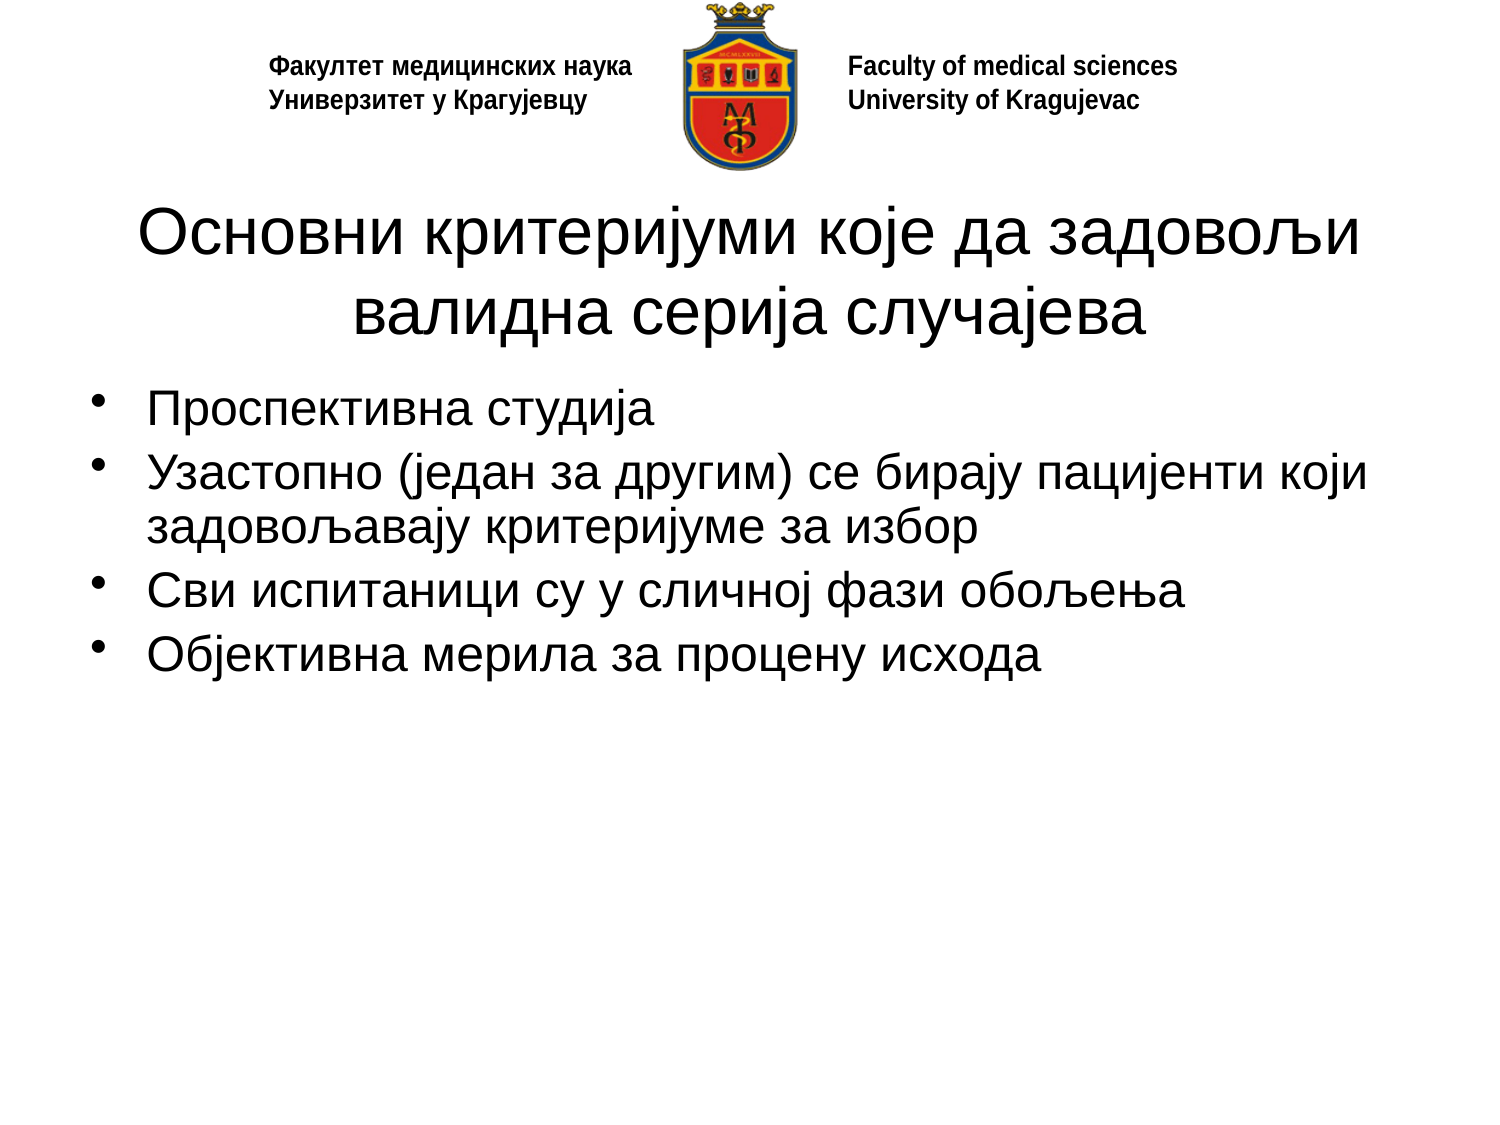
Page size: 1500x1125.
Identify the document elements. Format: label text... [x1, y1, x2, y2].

list Проспективна студија Узастопно (један за другим) се бирају пацијенти који задовољавају критеријуме за избор Сви испитаници су у сличној фази обољења Објективна мерила за процену исхода [74, 374, 1426, 1118]
title Основни критеријуми које да задовољи валидна серија случајева [74, 173, 1426, 362]
